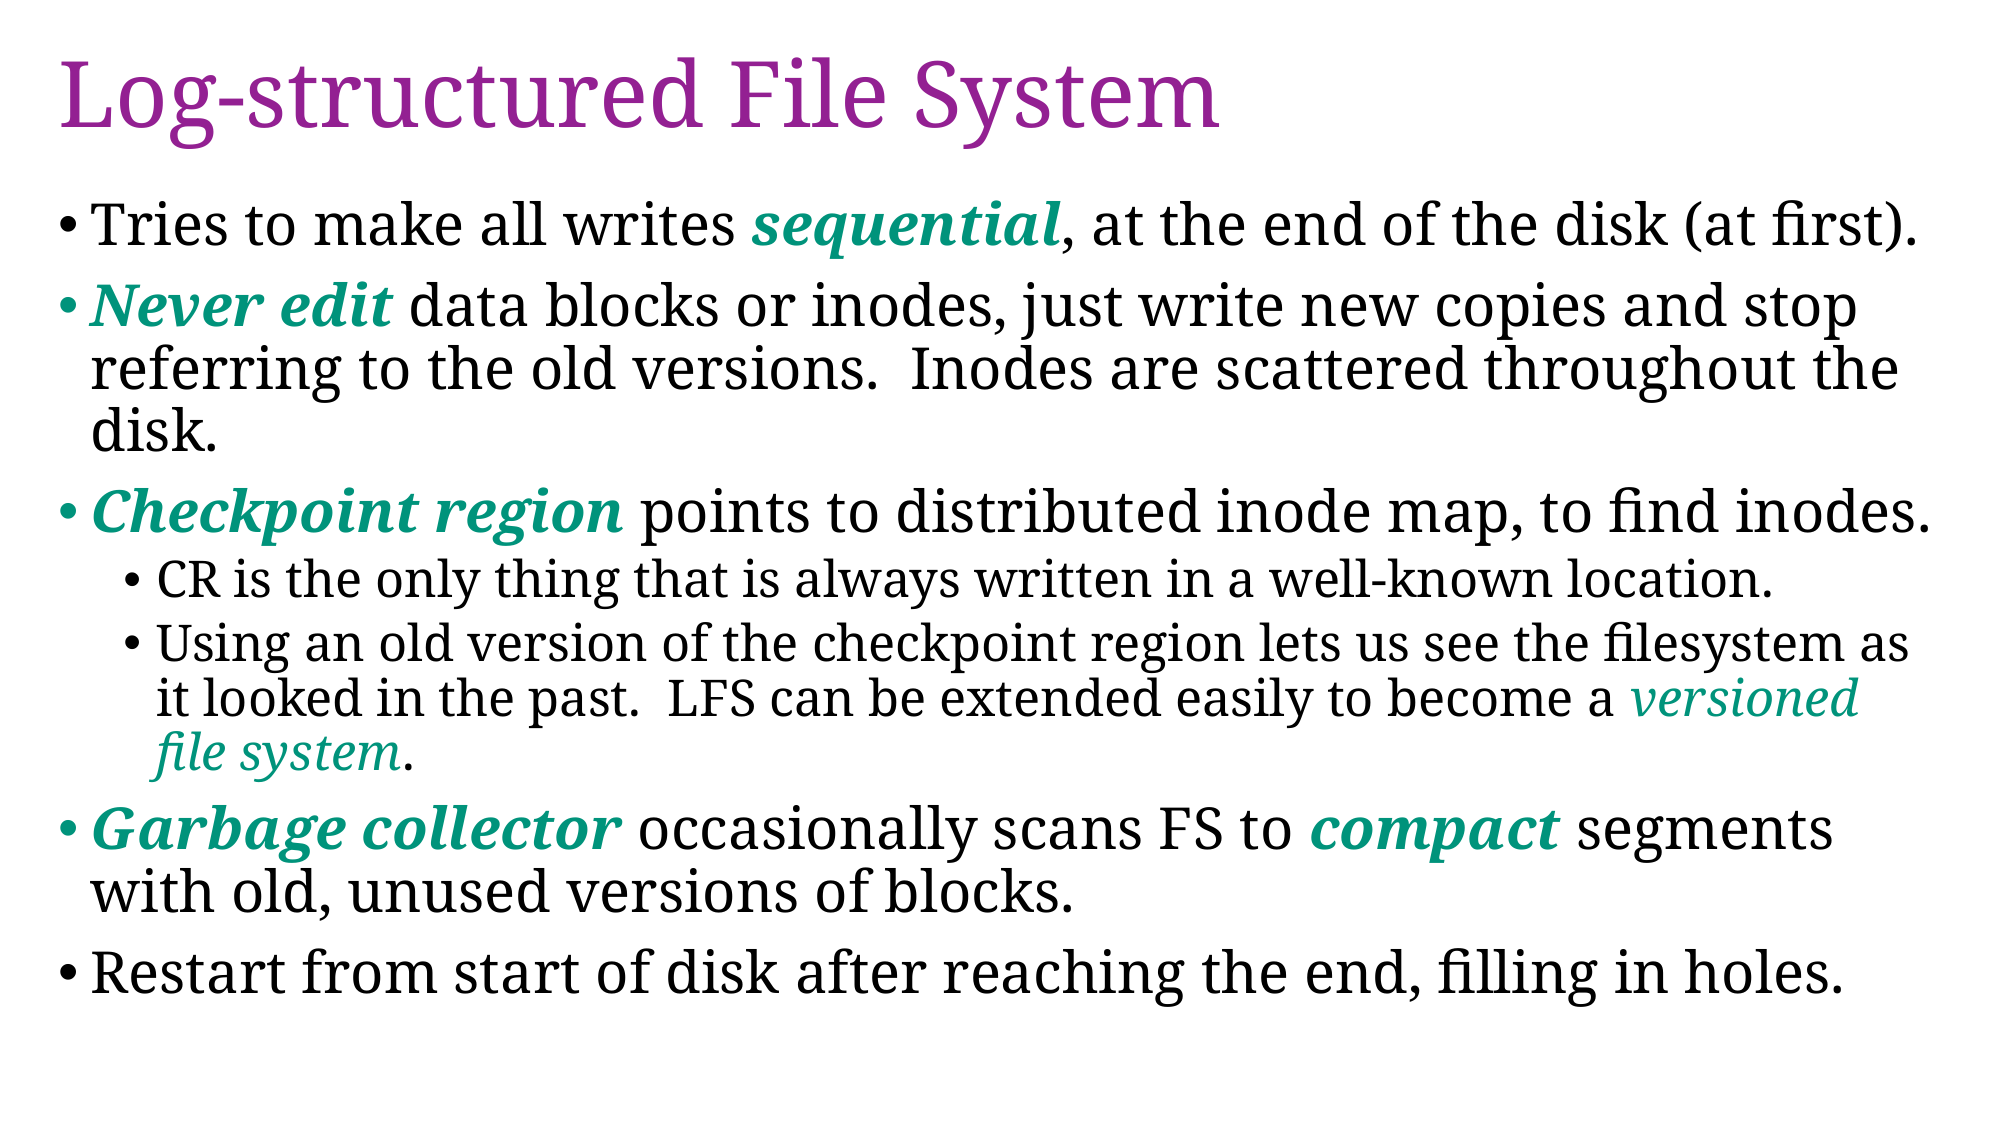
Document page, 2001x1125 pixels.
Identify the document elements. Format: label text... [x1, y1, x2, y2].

list Tries to make all writes sequential, at the end of the disk (at first). Never edit data blocks or inodes, just write new copies and stop referring to the old versions. Inodes are scattered throughout the disk. Checkpoint region points to distributed inode map, to find inodes. CR is the only thing that is always written in a well-known location. Using an old version of the checkpoint region lets us see the filesystem as it looked in the past. LFS can be extended easily to become a versioned file system. Garbage collector occasionally scans FS to compact segments with old, unused versions of blocks. Restart from start of disk after reaching the end, filling in holes. [43, 188, 1953, 1106]
title Log-structured File System [43, 25, 1953, 171]
